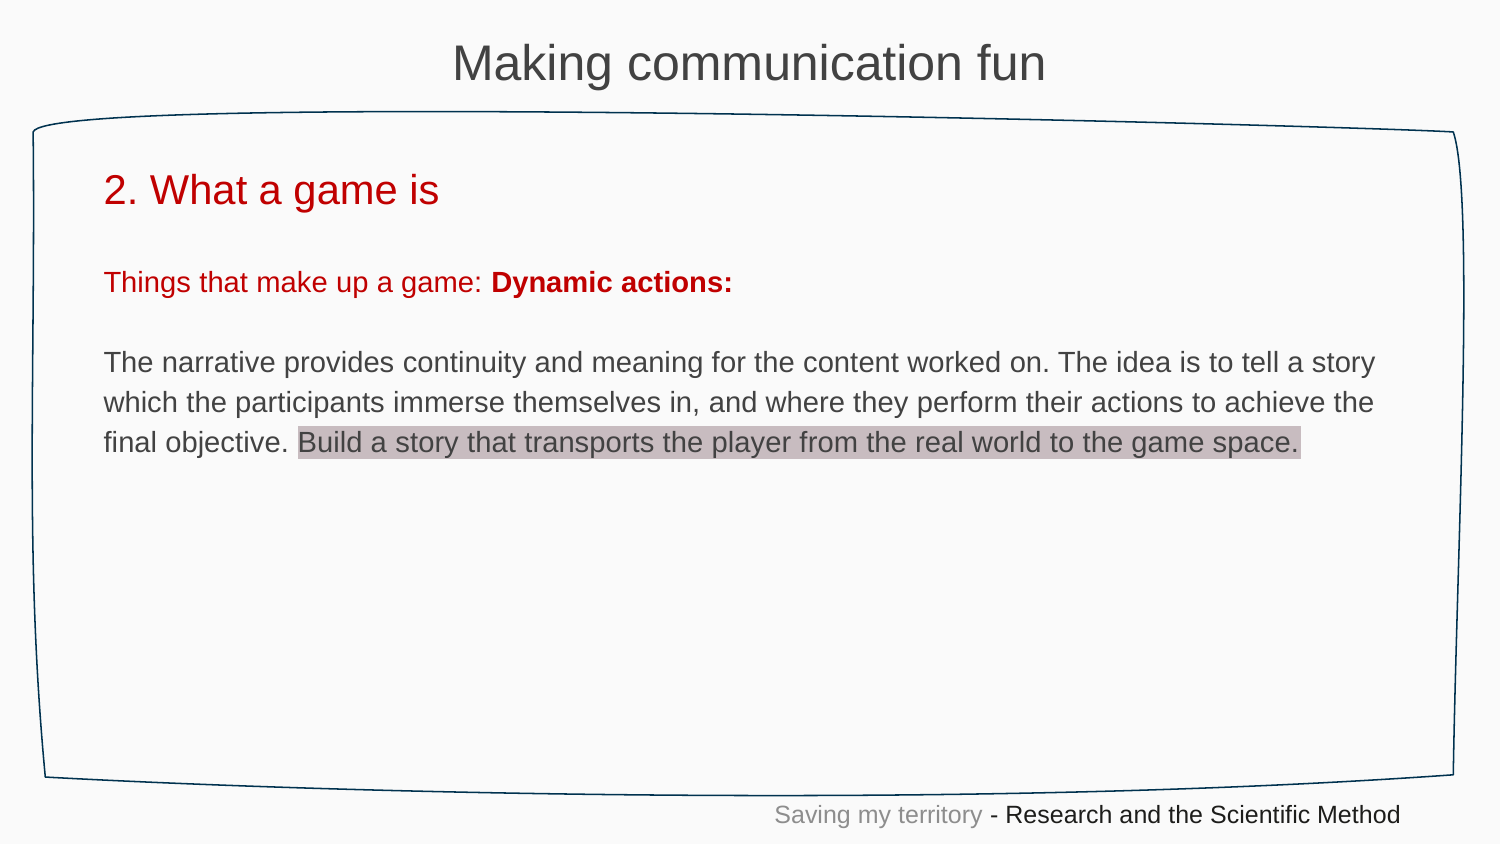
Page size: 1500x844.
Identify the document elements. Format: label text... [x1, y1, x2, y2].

text_box 2. What a game is [88, 147, 1417, 234]
text_box [32, 111, 1464, 780]
text_box Saving my territory - Research and the Scientific Method [88, 790, 1417, 844]
text_box Things that make up a game: Dynamic actions: The narrative provides continuity and meaning for the content worked on. The idea is to tell a story which the participants immerse themselves in, and where they perform their actions to achieve the final objective. Build a story that transports the player from the real world to the game space. [88, 242, 1424, 819]
text_box Making communication fun [0, 20, 1499, 106]
